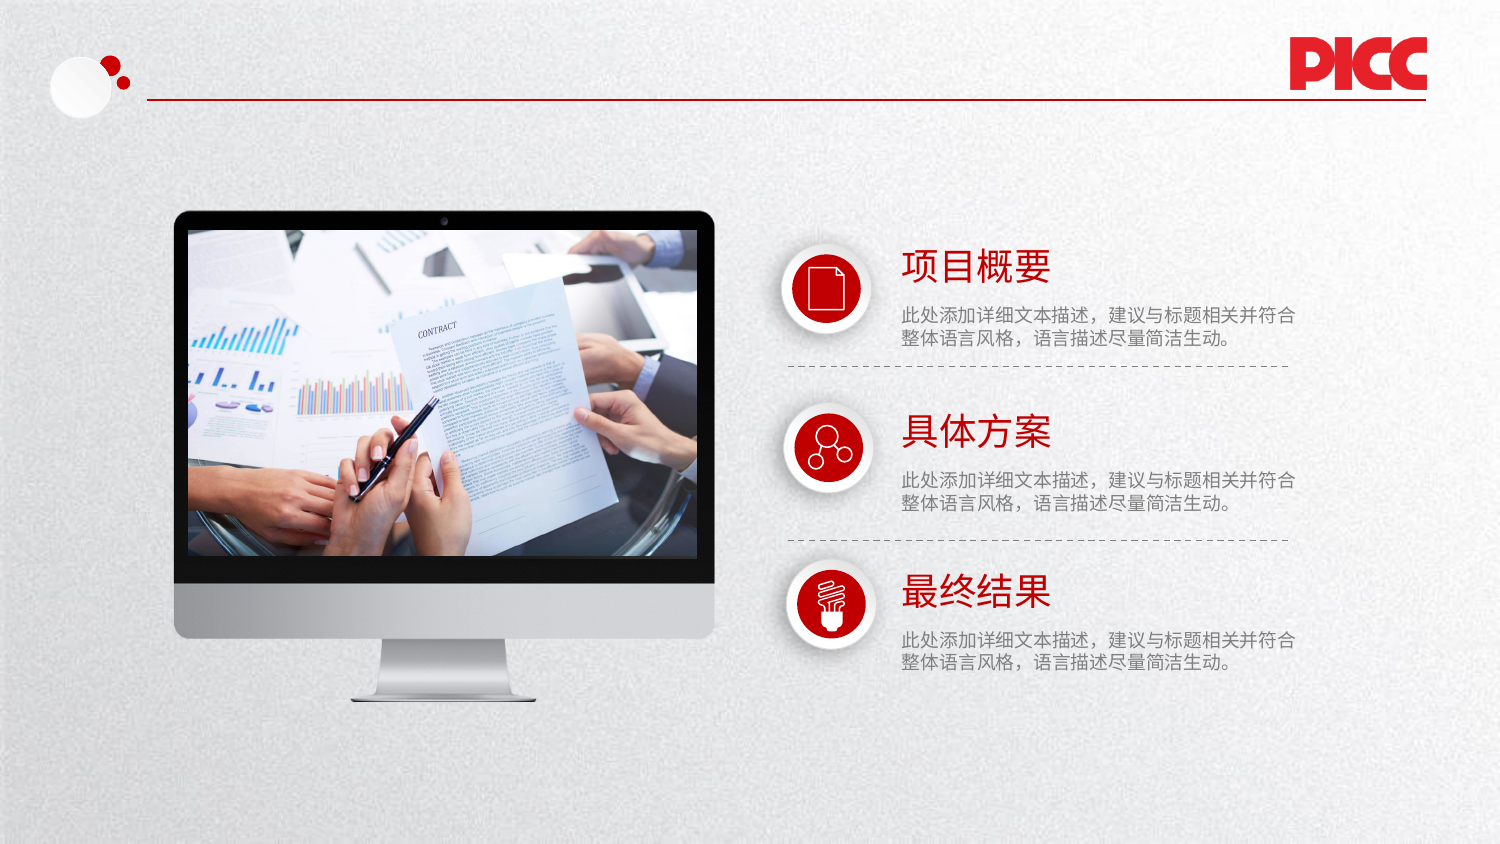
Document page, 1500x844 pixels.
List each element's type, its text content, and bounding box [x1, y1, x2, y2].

text_box 项目概要 此处添加详细文本描述，建议与标题相关并符合整体语言风格，语言描述尽量简洁生动。 [890, 237, 1310, 355]
text_box 具体方案 此处添加详细文本描述，建议与标题相关并符合整体语言风格，语言描述尽量简洁生动。 [890, 402, 1310, 520]
picture [0, 0, 1500, 844]
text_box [781, 243, 872, 335]
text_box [158, 199, 728, 703]
text_box 最终结果 此处添加详细文本描述，建议与标题相关并符合整体语言风格，语言描述尽量简洁生动。 [890, 562, 1310, 680]
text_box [783, 402, 875, 494]
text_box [785, 558, 877, 650]
